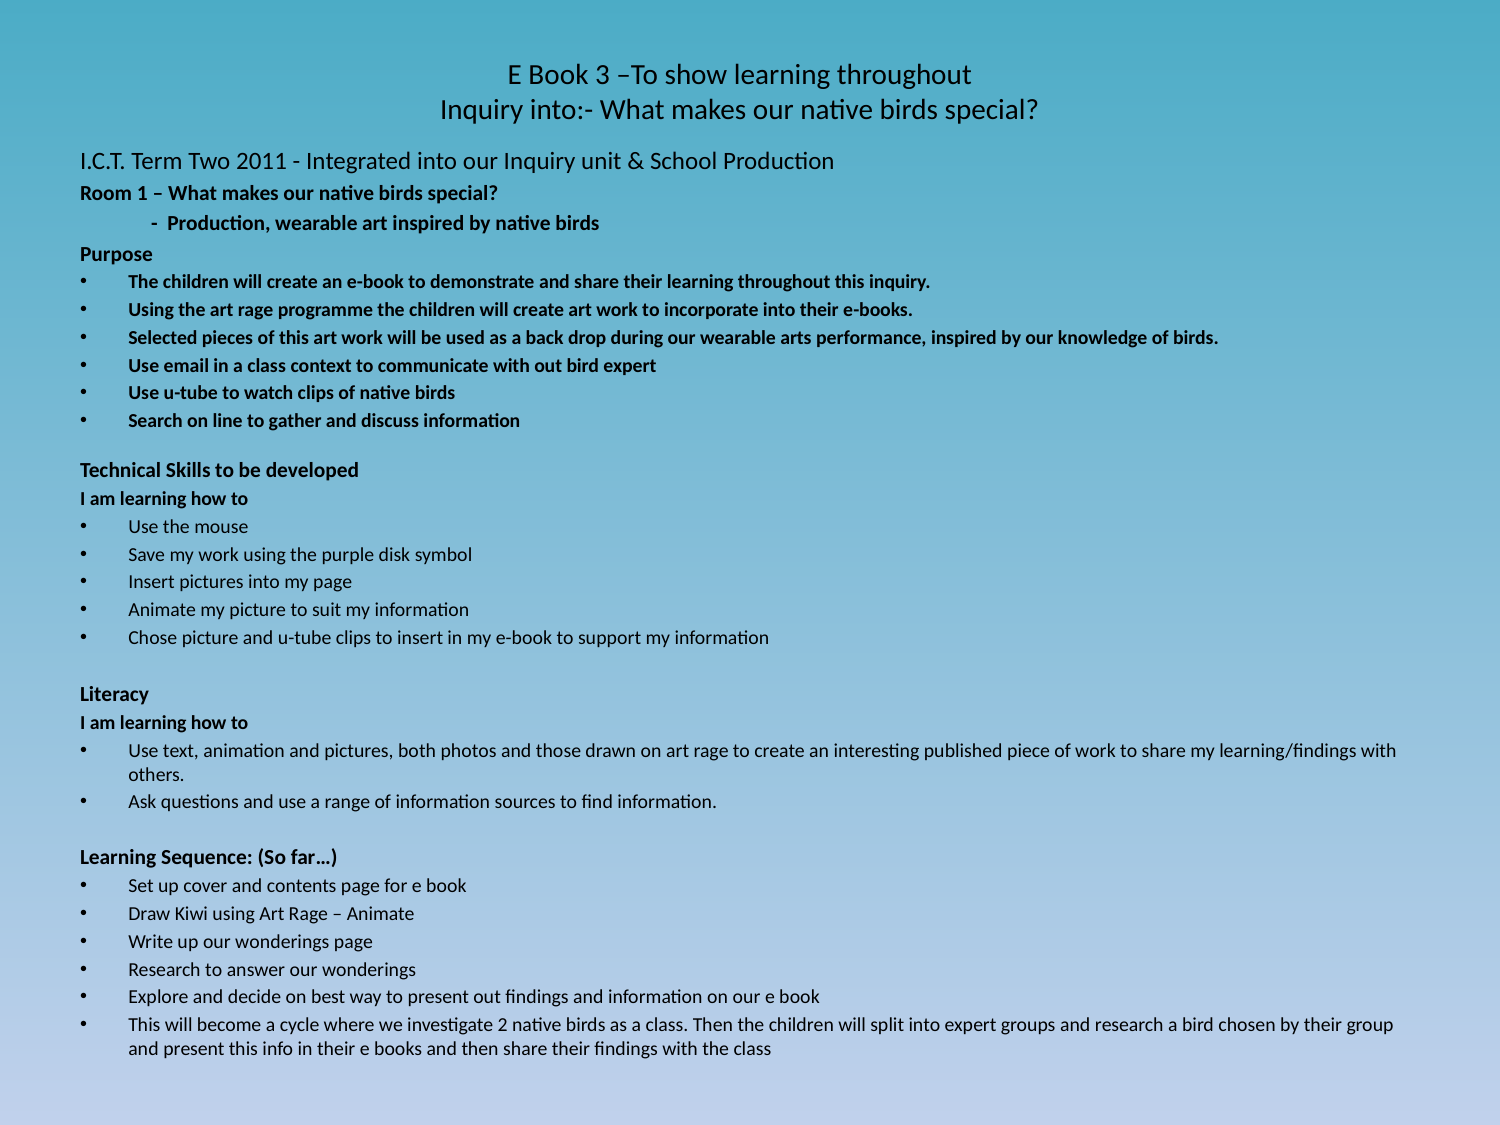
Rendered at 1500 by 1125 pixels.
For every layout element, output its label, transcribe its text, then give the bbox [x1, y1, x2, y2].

title E Book 3 –To show learning throughout Inquiry into:- What makes our native birds special? [64, 42, 1415, 137]
list I.C.T. Term Two 2011 - Integrated into our Inquiry unit & School Production Room 1 – What makes our native birds special? - Production, wearable art inspired by native birds Purpose The children will create an e-book to demonstrate and share their learning throughout this inquiry. Using the art rage programme the children will create art work to incorporate into their e-books. Selected pieces of this art work will be used as a back drop during our wearable arts performance, inspired by our knowledge of birds. Use email in a class context to communicate with out bird expert Use u-tube to watch clips of native birds Search on line to gather and discuss information Technical Skills to be developed I am learning how to Use the mouse Save my work using the purple disk symbol Insert pictures into my page Animate my picture to suit my information Chose picture and u-tube clips to insert in my e-book to support my information Literacy I am learning how to Use text, animation and pictures, both photos and those drawn on art rage to create an interesting published piece of work to share my learning/findings with others. Ask questions and use a range of information sources to find information. Learning Sequence: (So far…) Set up cover and contents page for e book Draw Kiwi using Art Rage – Animate Write up our wonderings page Research to answer our wonderings Explore and decide on best way to present out findings and information on our e book This will become a cycle where we investigate 2 native birds as a class. Then the children will split into expert groups and research a bird chosen by their group and present this info in their e books and then share their findings with the class [64, 137, 1425, 1071]
